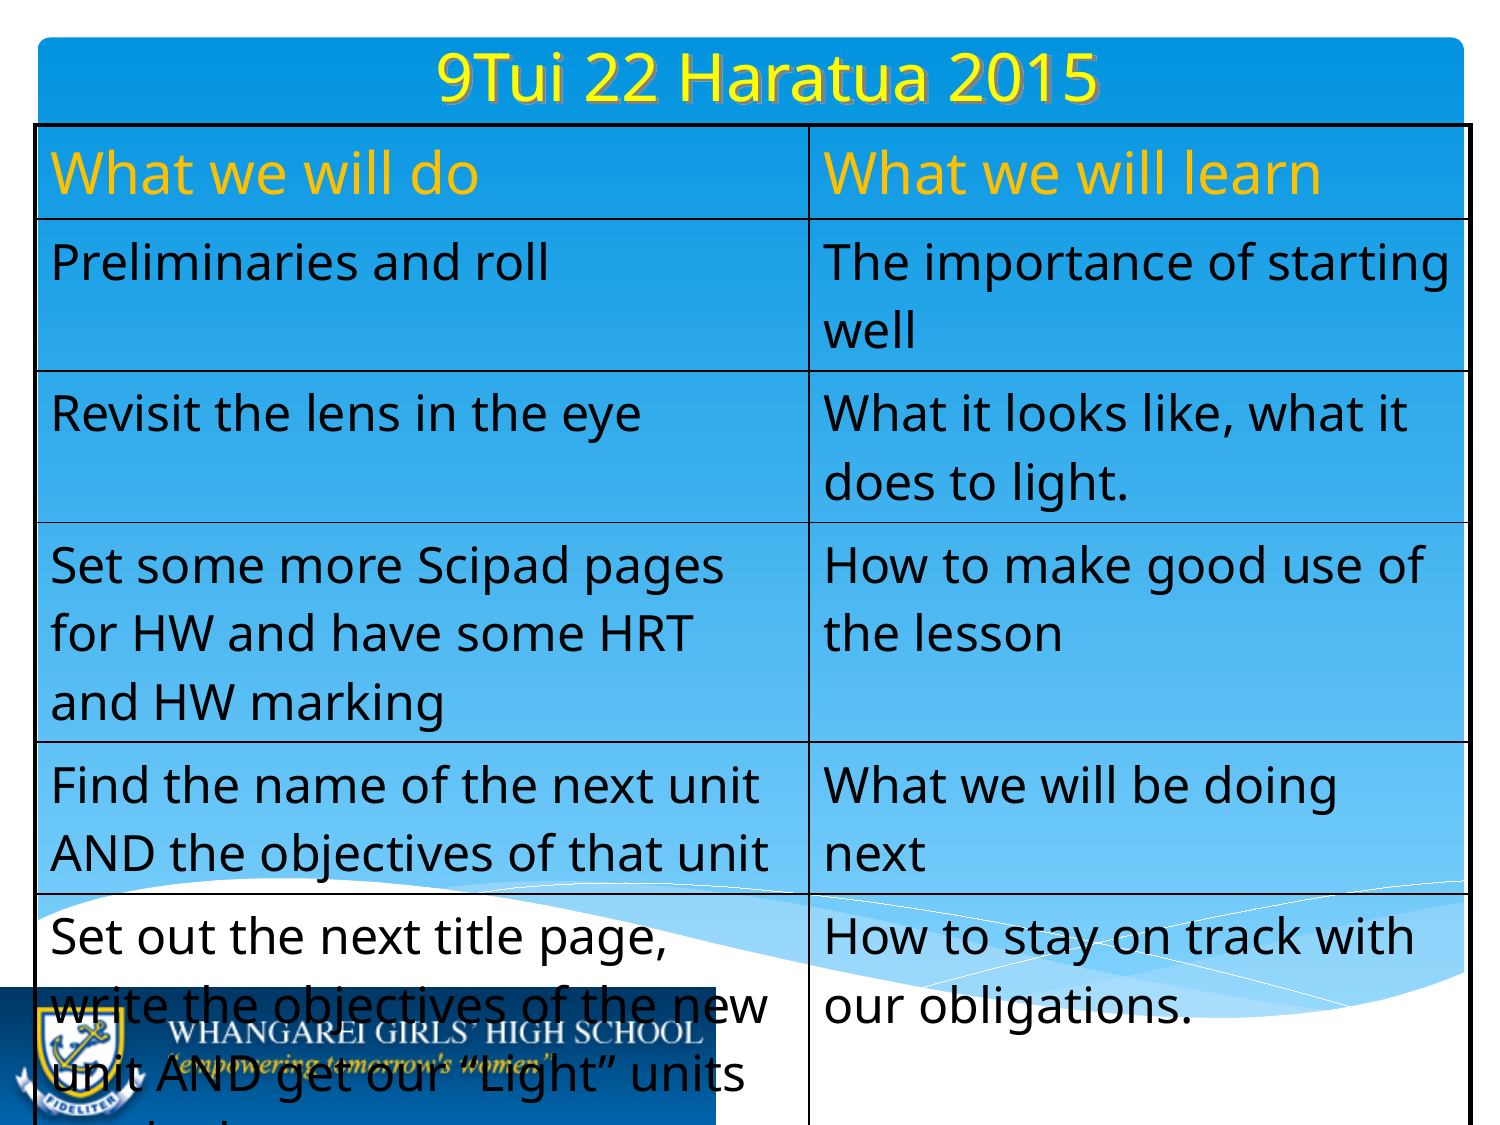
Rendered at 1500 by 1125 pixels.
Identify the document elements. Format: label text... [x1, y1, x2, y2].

table_header What we will learn [810, 127, 1468, 218]
table_cell Find the name of the next unit AND the objectives of that unit [37, 743, 808, 893]
table_cell Preliminaries and roll [37, 220, 808, 370]
table_cell How to make good use of the lesson [810, 523, 1468, 741]
table_cell Set some more Scipad pages for HW and have some HRT and HW marking [37, 523, 808, 741]
table_cell Revisit the lens in the eye [37, 372, 808, 522]
picture [0, 987, 716, 1125]
table_cell Set out the next title page, write the objectives of the new unit AND get our “Light” units marked [37, 895, 808, 1125]
table_cell What we will be doing next [810, 743, 1468, 893]
table_cell What it looks like, what it does to light. [810, 372, 1468, 522]
table_header What we will do [37, 127, 808, 218]
text_box 9Tui 22 Haratua 2015 [162, 24, 1375, 123]
table_cell The importance of starting well [810, 220, 1468, 370]
table_cell How to stay on track with our obligations. [810, 895, 1468, 1125]
